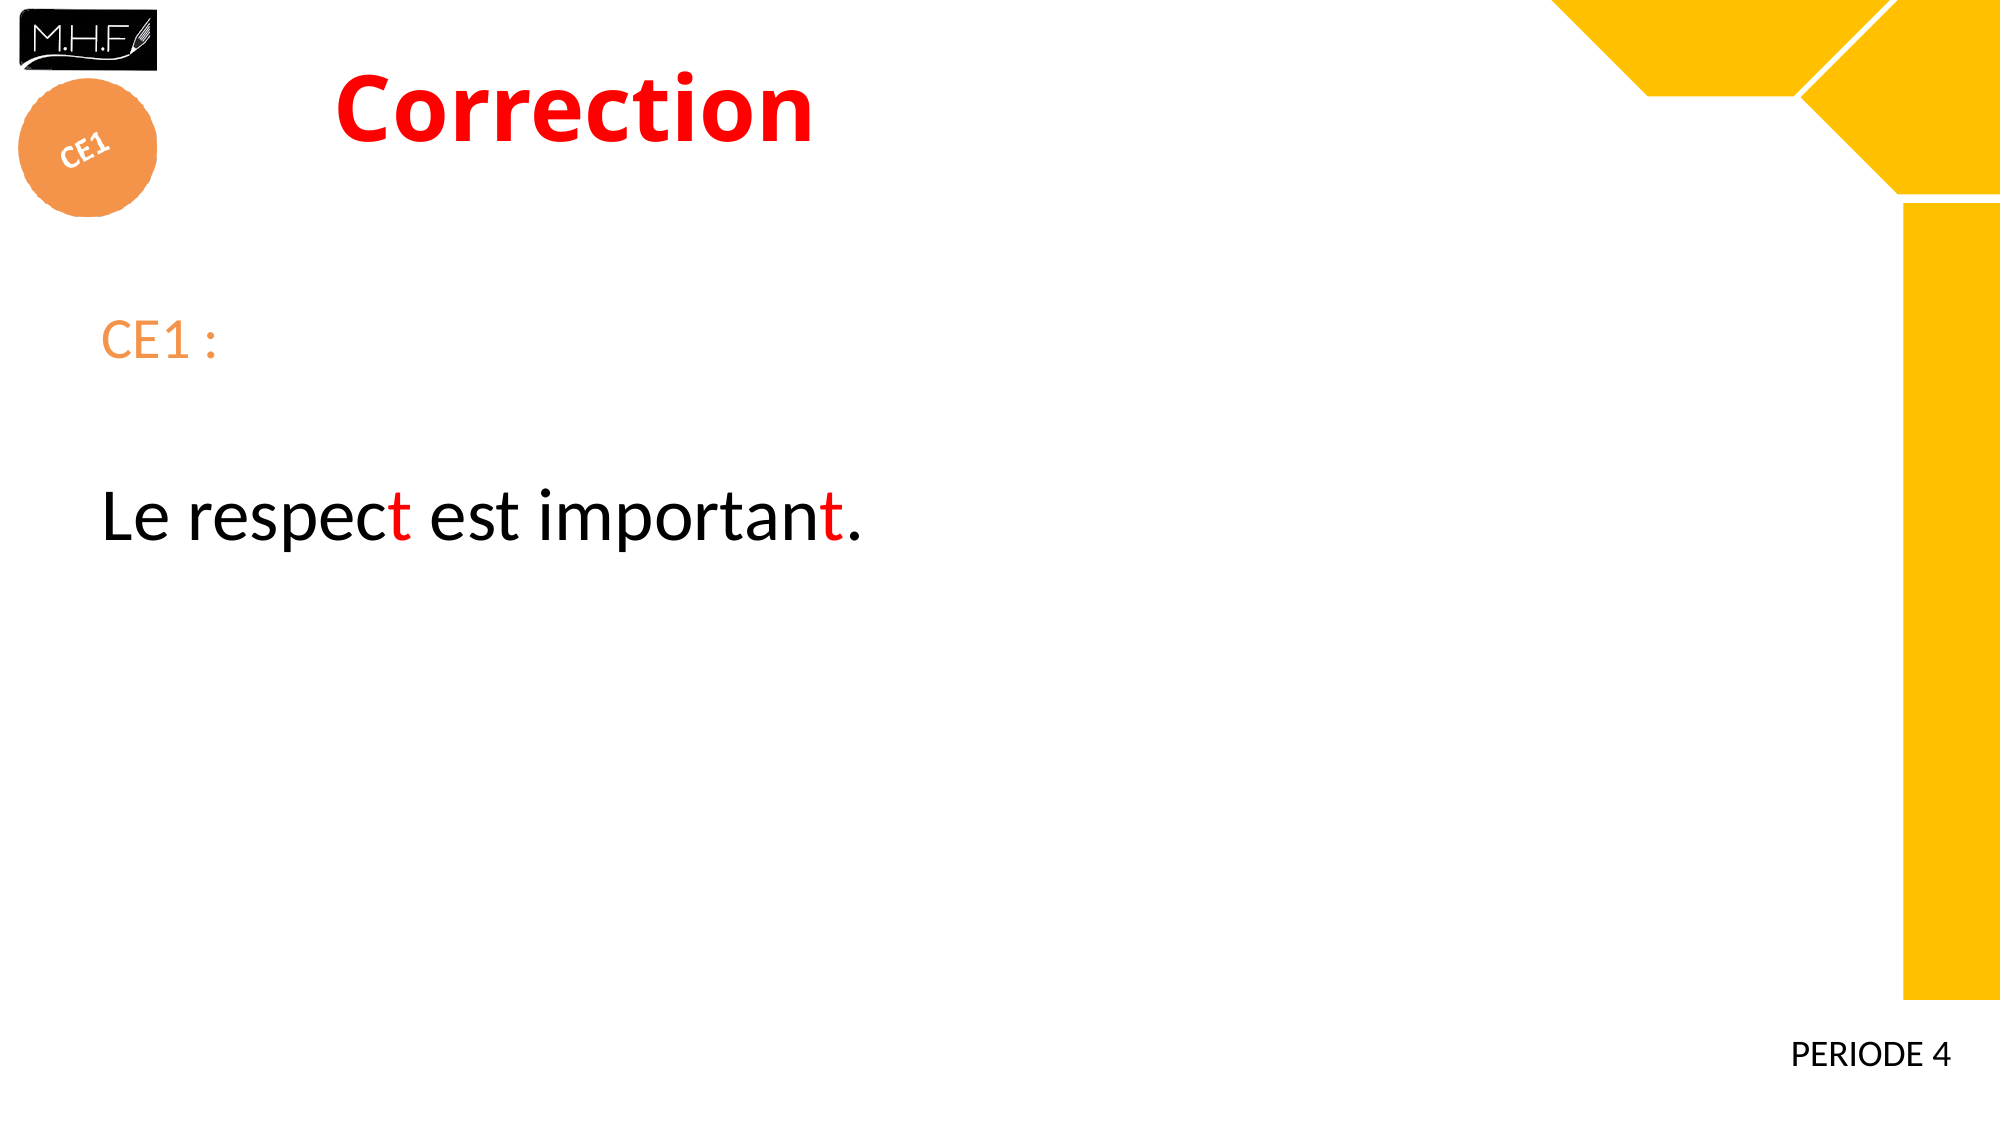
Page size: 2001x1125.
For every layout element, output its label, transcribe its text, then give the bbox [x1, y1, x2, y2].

picture [18, 78, 157, 218]
picture [16, 7, 157, 74]
title Correction [318, 3, 1865, 221]
list CE1 : Le respect est important. [86, 300, 897, 1015]
text_box [1799, 0, 2000, 196]
text_box [1902, 202, 2000, 1001]
text_box PERIODE 4 [1362, 1021, 1967, 1125]
text_box [1549, 0, 1892, 98]
